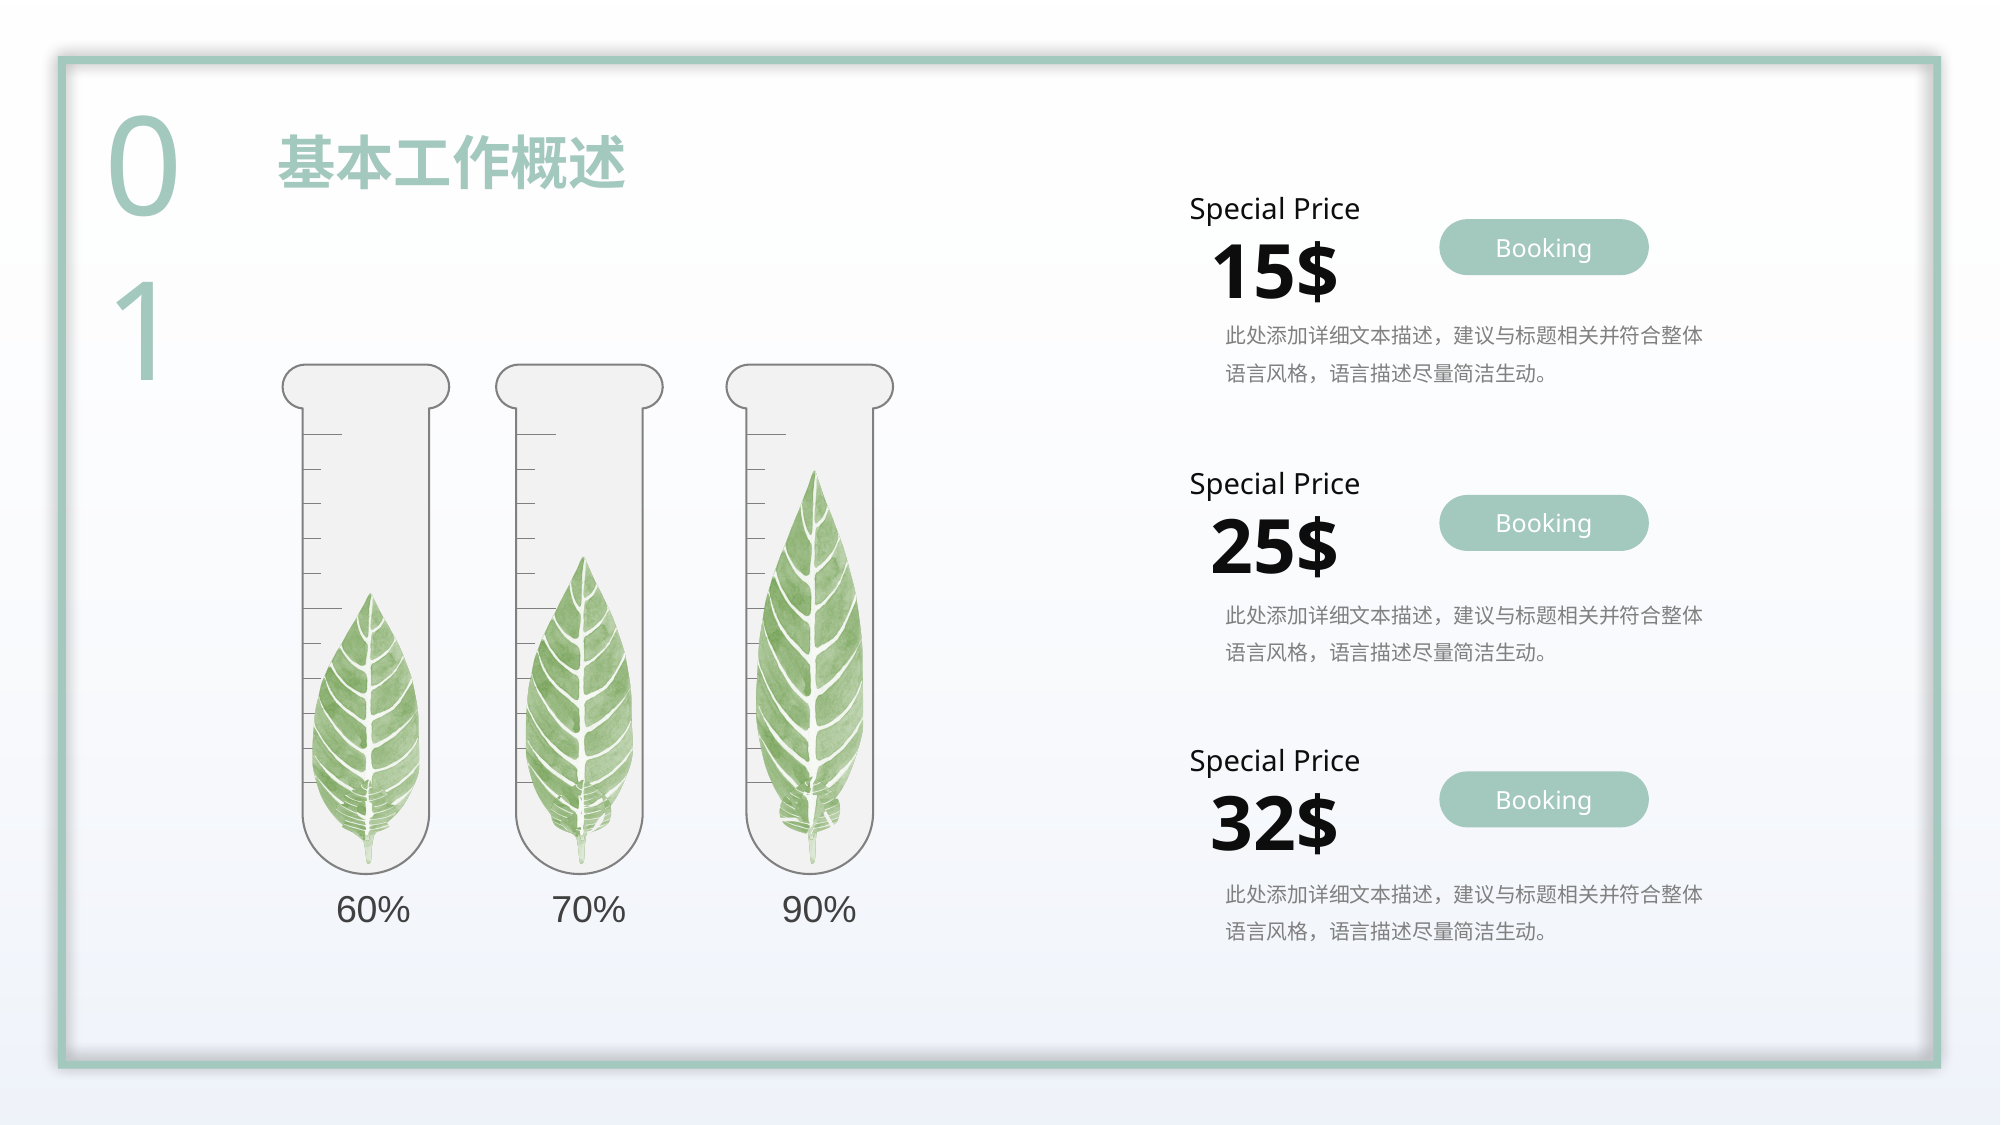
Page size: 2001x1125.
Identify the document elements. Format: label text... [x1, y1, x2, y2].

text_box 60% [280, 890, 467, 931]
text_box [1157, 458, 1393, 598]
text_box Booking [1438, 493, 1650, 552]
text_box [756, 470, 864, 865]
text_box 此处添加详细文本描述，建议与标题相关并符合整体语言风格，语言描述尽量简洁生动。 [1217, 861, 1718, 952]
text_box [1157, 734, 1393, 874]
text_box 此处添加详细文本描述，建议与标题相关并符合整体语言风格，语言描述尽量简洁生动。 [1217, 582, 1718, 672]
text_box 此处添加详细文本描述，建议与标题相关并符合整体语言风格，语言描述尽量简洁生动。 [1217, 303, 1718, 393]
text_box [1157, 182, 1393, 322]
text_box 01 [89, 70, 257, 415]
text_box Booking [1438, 218, 1650, 277]
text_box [525, 556, 633, 865]
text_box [312, 593, 420, 865]
text_box 70% [496, 890, 682, 931]
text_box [496, 364, 663, 875]
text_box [282, 364, 450, 875]
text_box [726, 364, 894, 875]
text_box 基本工作概述 [262, 118, 652, 204]
text_box Booking [1438, 770, 1650, 829]
text_box 90% [726, 890, 912, 931]
